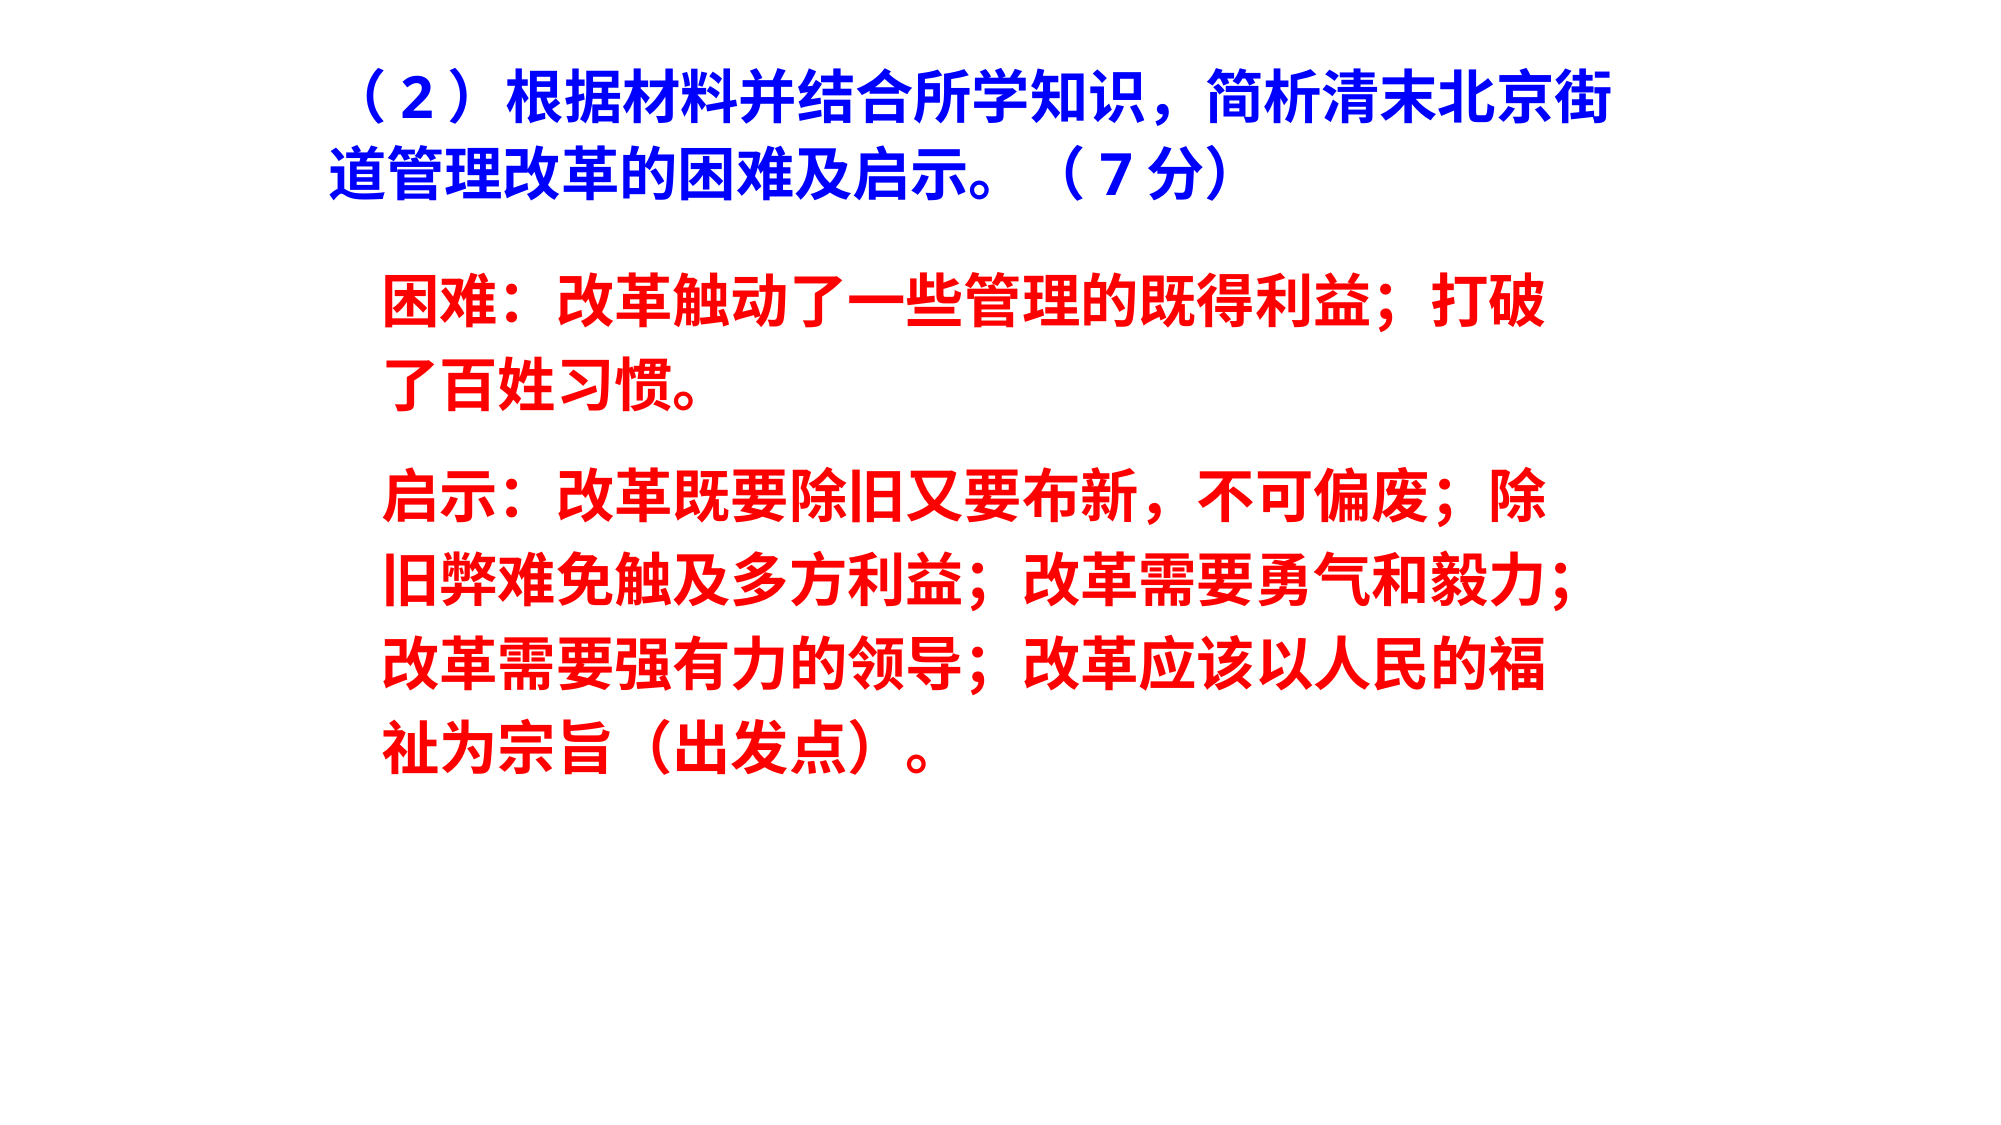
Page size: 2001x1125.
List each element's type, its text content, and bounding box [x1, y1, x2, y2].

text_box 启示：改革既要除旧又要布新，不可偏废；除旧弊难免触及多方利益；改革需要勇气和毅力；改革需要强有力的领导；改革应该以人民的福祉为宗旨（出发点）。 [366, 437, 1610, 789]
text_box 困难：改革触动了一些管理的既得利益；打破了百姓习惯。 [366, 242, 1610, 426]
list （2）根据材料并结合所学知识，简析清末北京街道管理改革的困难及启示。（7分） [313, 45, 1664, 230]
